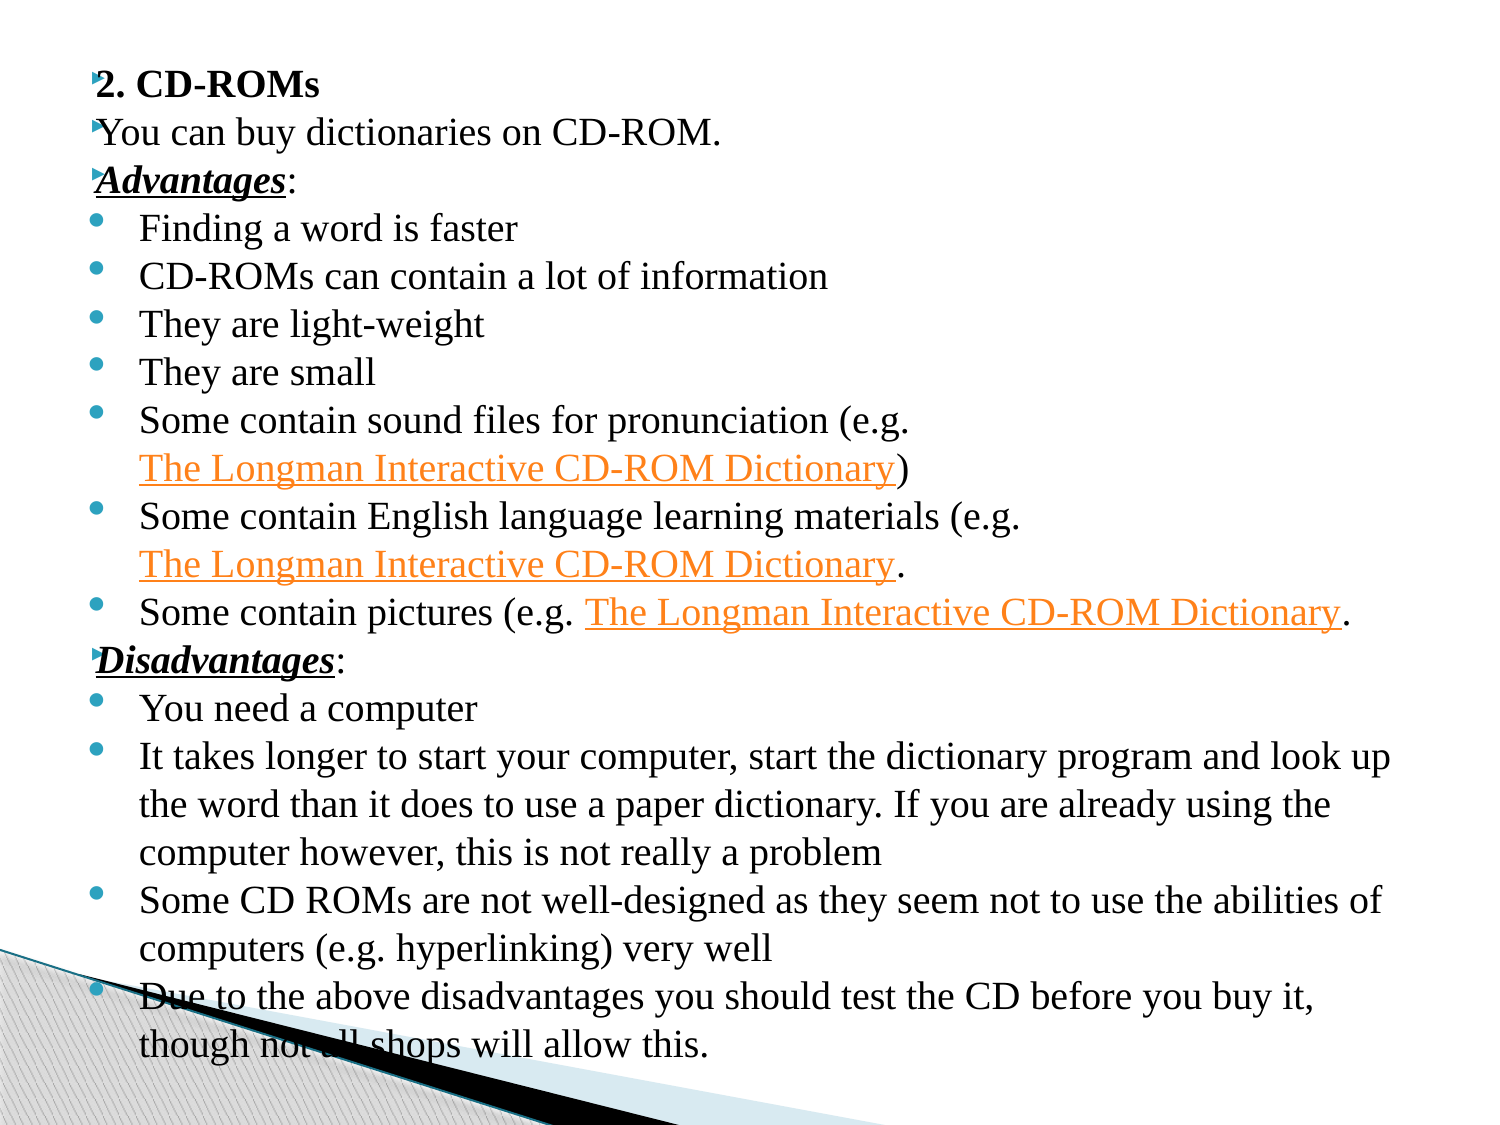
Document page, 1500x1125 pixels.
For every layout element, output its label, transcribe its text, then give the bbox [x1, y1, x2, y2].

list 2. CD-ROMs You can buy dictionaries on CD-ROM. Advantages: Finding a word is faster CD-ROMs can contain a lot of information They are light-weight They are small Some contain sound files for pronunciation (e.g. The Longman Interactive CD-ROM Dictionary) Some contain English language learning materials (e.g. The Longman Interactive CD-ROM Dictionary. Some contain pictures (e.g. The Longman Interactive CD-ROM Dictionary. Disadvantages: You need a computer It takes longer to start your computer, start the dictionary program and look up the word than it does to use a paper dictionary. If you are already using the computer however, this is not really a problem Some CD ROMs are not well-designed as they seem not to use the abilities of computers (e.g. hyperlinking) very well Due to the above disadvantages you should test the CD before you buy it, though not all shops will allow this. [75, 50, 1425, 1100]
